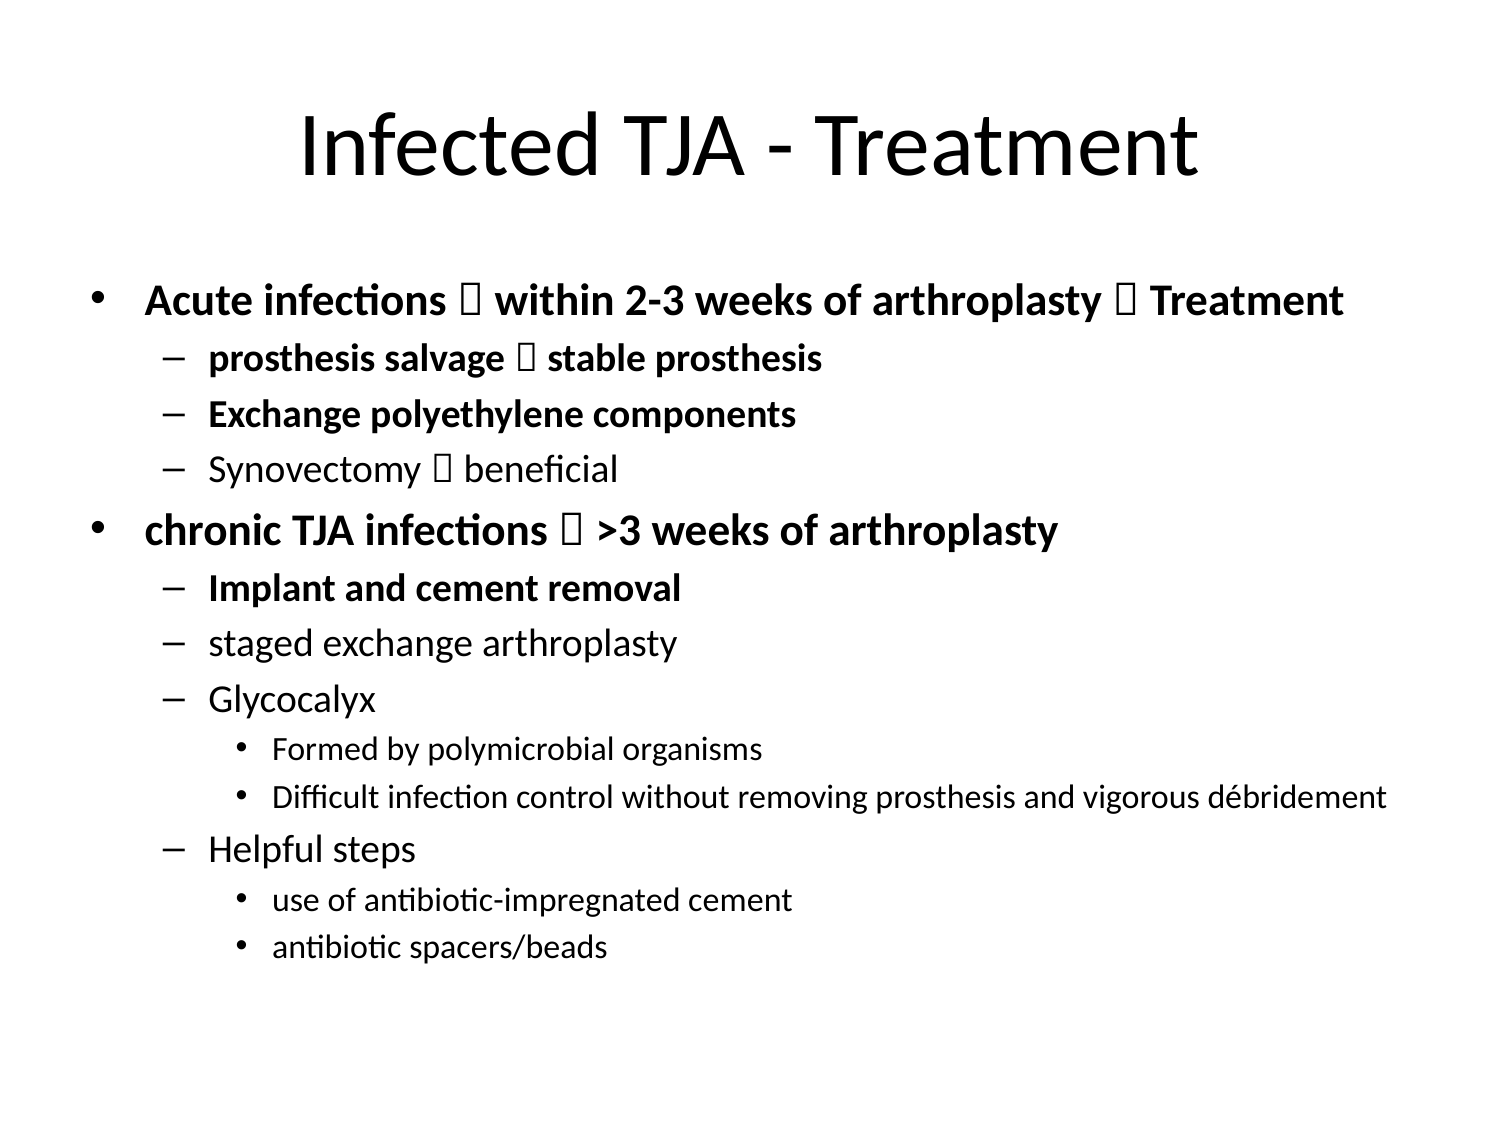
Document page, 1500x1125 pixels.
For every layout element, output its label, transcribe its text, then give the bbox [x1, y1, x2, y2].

list Acute infections  within 2-3 weeks of arthroplasty  Treatment prosthesis salvage  stable prosthesis Exchange polyethylene components Synovectomy  beneficial chronic TJA infections  >3 weeks of arthroplasty Implant and cement removal staged exchange arthroplasty Glycocalyx Formed by polymicrobial organisms Difficult infection control without removing prosthesis and vigorous débridement Helpful steps use of antibiotic-impregnated cement antibiotic spacers/beads [75, 262, 1425, 1005]
title Infected TJA - Treatment [75, 45, 1425, 233]
